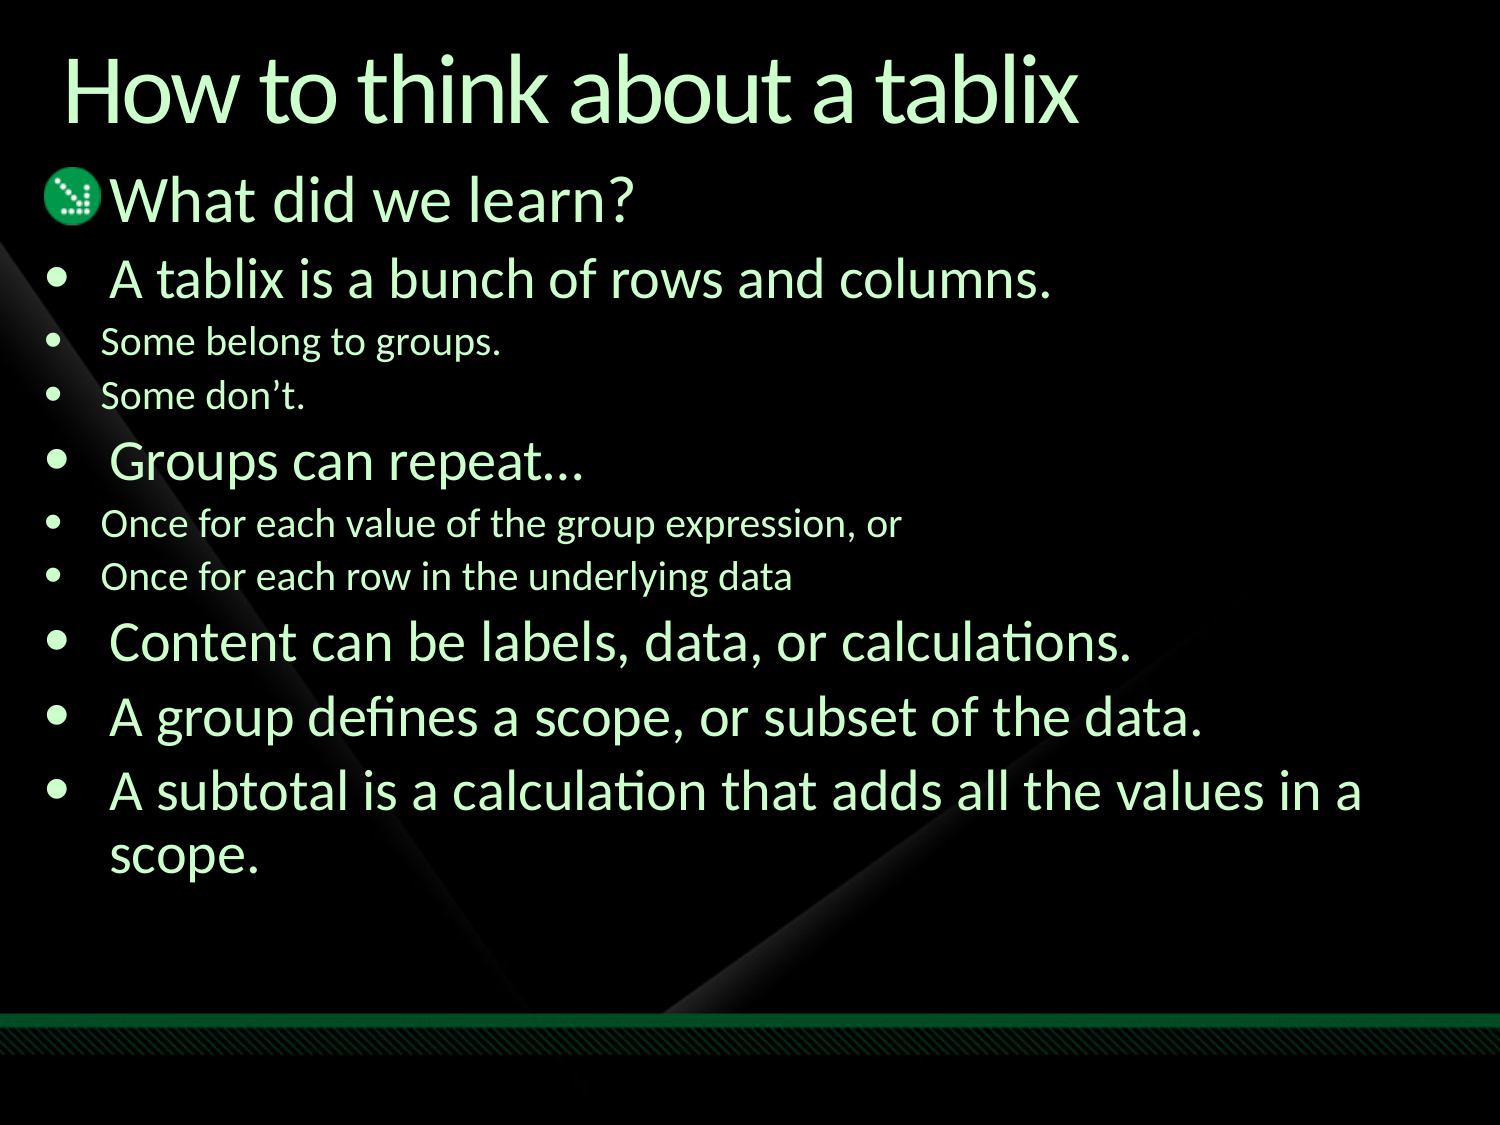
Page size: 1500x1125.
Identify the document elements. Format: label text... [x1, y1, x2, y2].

list What did we learn? A tablix is a bunch of rows and columns. Some belong to groups. Some don’t. Groups can repeat… Once for each value of the group expression, or Once for each row in the underlying data Content can be labels, data, or calculations. A group defines a scope, or subset of the data. A subtotal is a calculation that adds all the values in a scope. [44, 165, 1420, 528]
picture [0, 0, 1500, 1125]
title How to think about a tablix [62, 37, 1438, 147]
